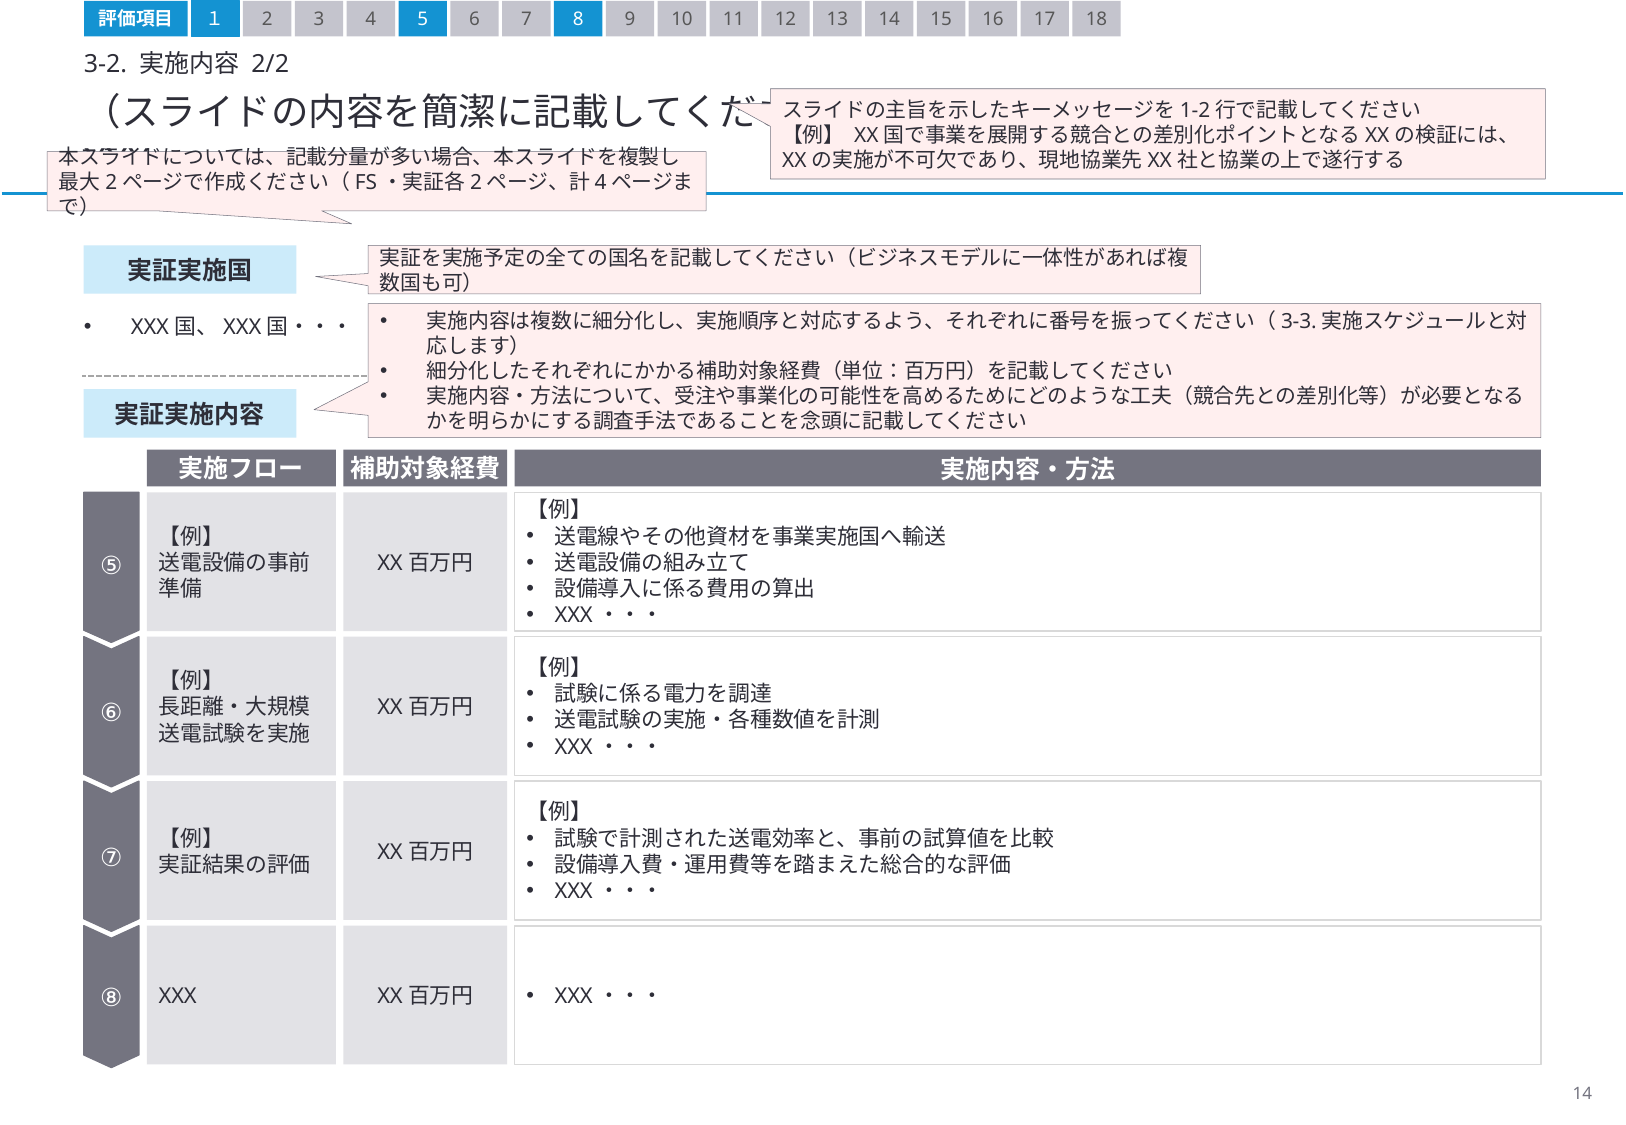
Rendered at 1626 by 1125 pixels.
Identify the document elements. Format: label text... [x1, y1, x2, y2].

text_box XXX国、XXX国・・・ [83, 302, 367, 375]
list （スライドの内容を簡潔に記載してください） XXX [84, 83, 1543, 183]
text_box 実施内容は複数に細分化し、実施順序と対応するよう、それぞれに番号を振ってください（3-3.実施スケジュールと対応します） 細分化したそれぞれにかかる補助対象経費（単位：百万円）を記載してください 実施内容・方法について、受注や事業化の可能性を高めるためにどのような工夫（競合先との差別化等）が必要となるかを明らかにする調査手法であることを念頭に記載してください [367, 302, 1542, 375]
text_box 実証実施内容 [83, 388, 297, 439]
text_box 実証実施国 [83, 244, 297, 295]
text_box 実施内容は複数に細分化し、実施順序と対応するよう、それぞれに番号を振ってください（3-3.実施スケジュールと対応します） 細分化したそれぞれにかかる補助対象経費（単位：百万円）を記載してください 実施内容・方法について、受注や事業化の可能性を高めるためにどのような工夫（競合先との差別化等）が必要となるかを明らかにする調査手法であることを念頭に記載してください [313, 377, 1542, 439]
text_box 実証を実施予定の全ての国名を記載してください（ビジネスモデルに一体性があれば複数国も可） [314, 244, 1202, 295]
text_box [83, 449, 1542, 1068]
text_box 本スライドについては、記載分量が多い場合、本スライドを複製し最大2ページで作成ください（FS・実証各2ページ、計4ページまで） [46, 150, 708, 225]
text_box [83, 0, 1122, 37]
list 3-2. 実施内容 2/2 [84, 40, 1543, 82]
text_box スライドの主旨を示したキーメッセージを1-2行で記載してください 【例】 XX国で事業を展開する競合との差別化ポイントとなるXXの検証には、XXの実施が不可欠であり、現地協業先XX社と協業の上で遂行する [728, 87, 1547, 180]
